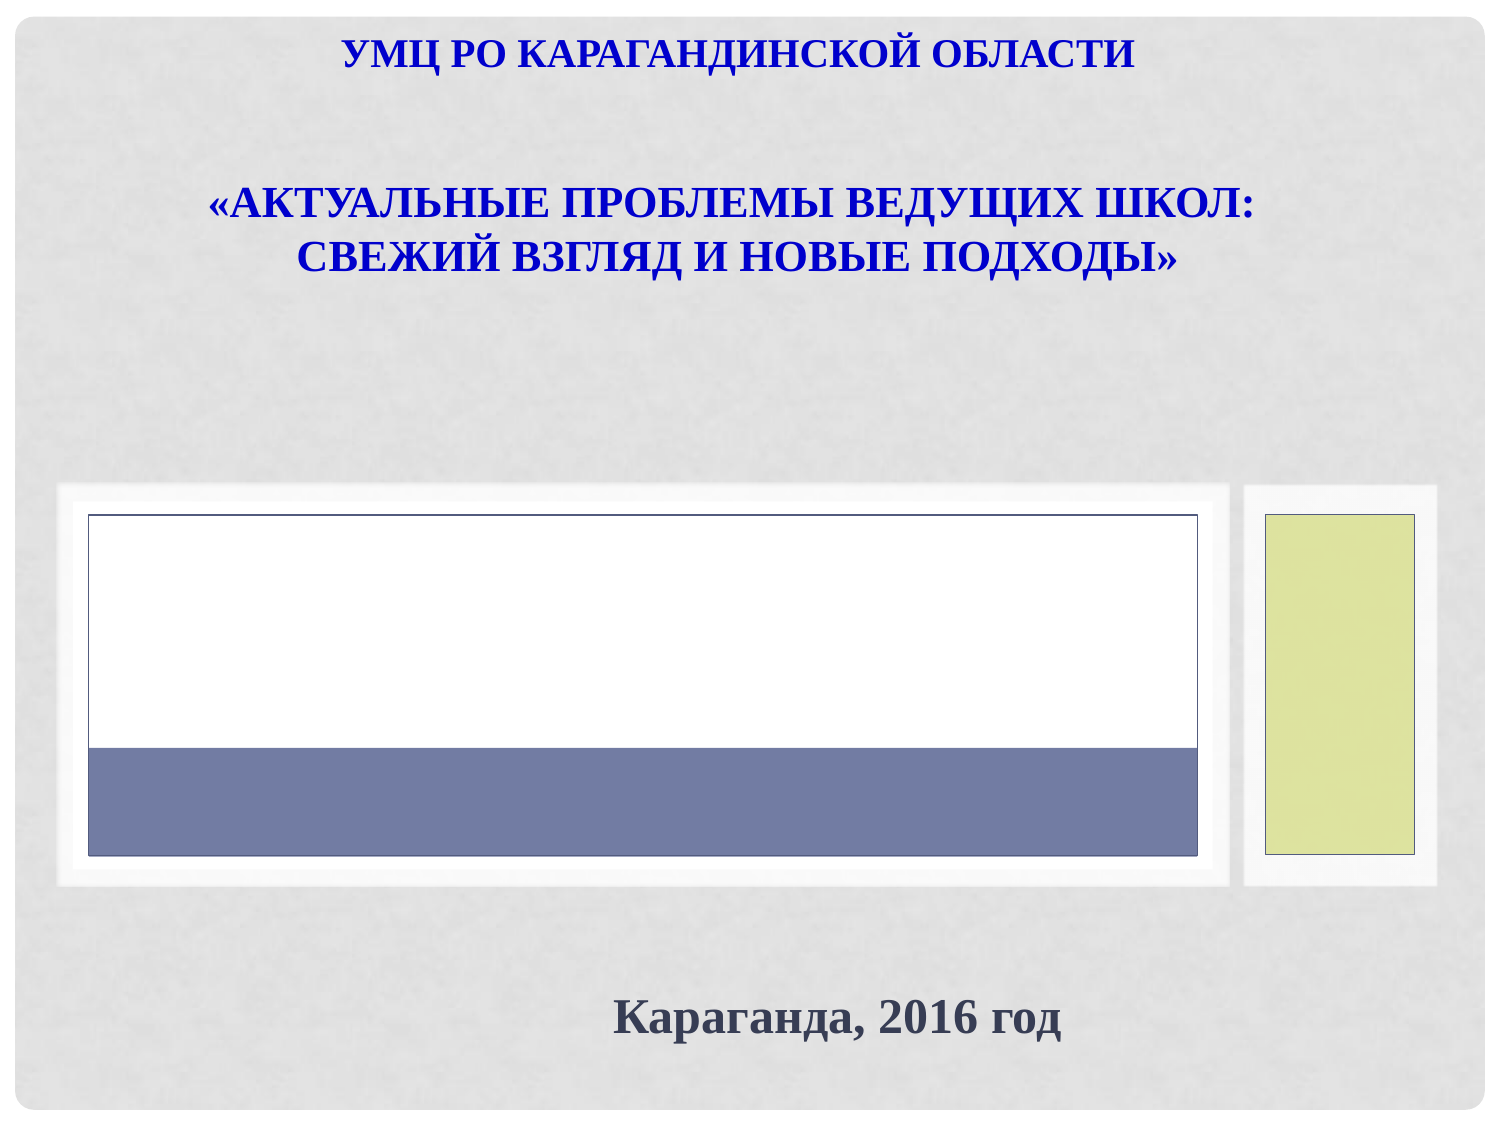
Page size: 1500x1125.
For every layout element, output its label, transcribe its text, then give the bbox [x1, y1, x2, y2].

text_box Караганда, 2016 год [598, 976, 1077, 1051]
picture [15, 16, 1485, 1110]
title умц ро Карагандинской области «Актуальные проблемы Ведущих школ: свежий взгляд и новые подходы» [64, 19, 1412, 457]
